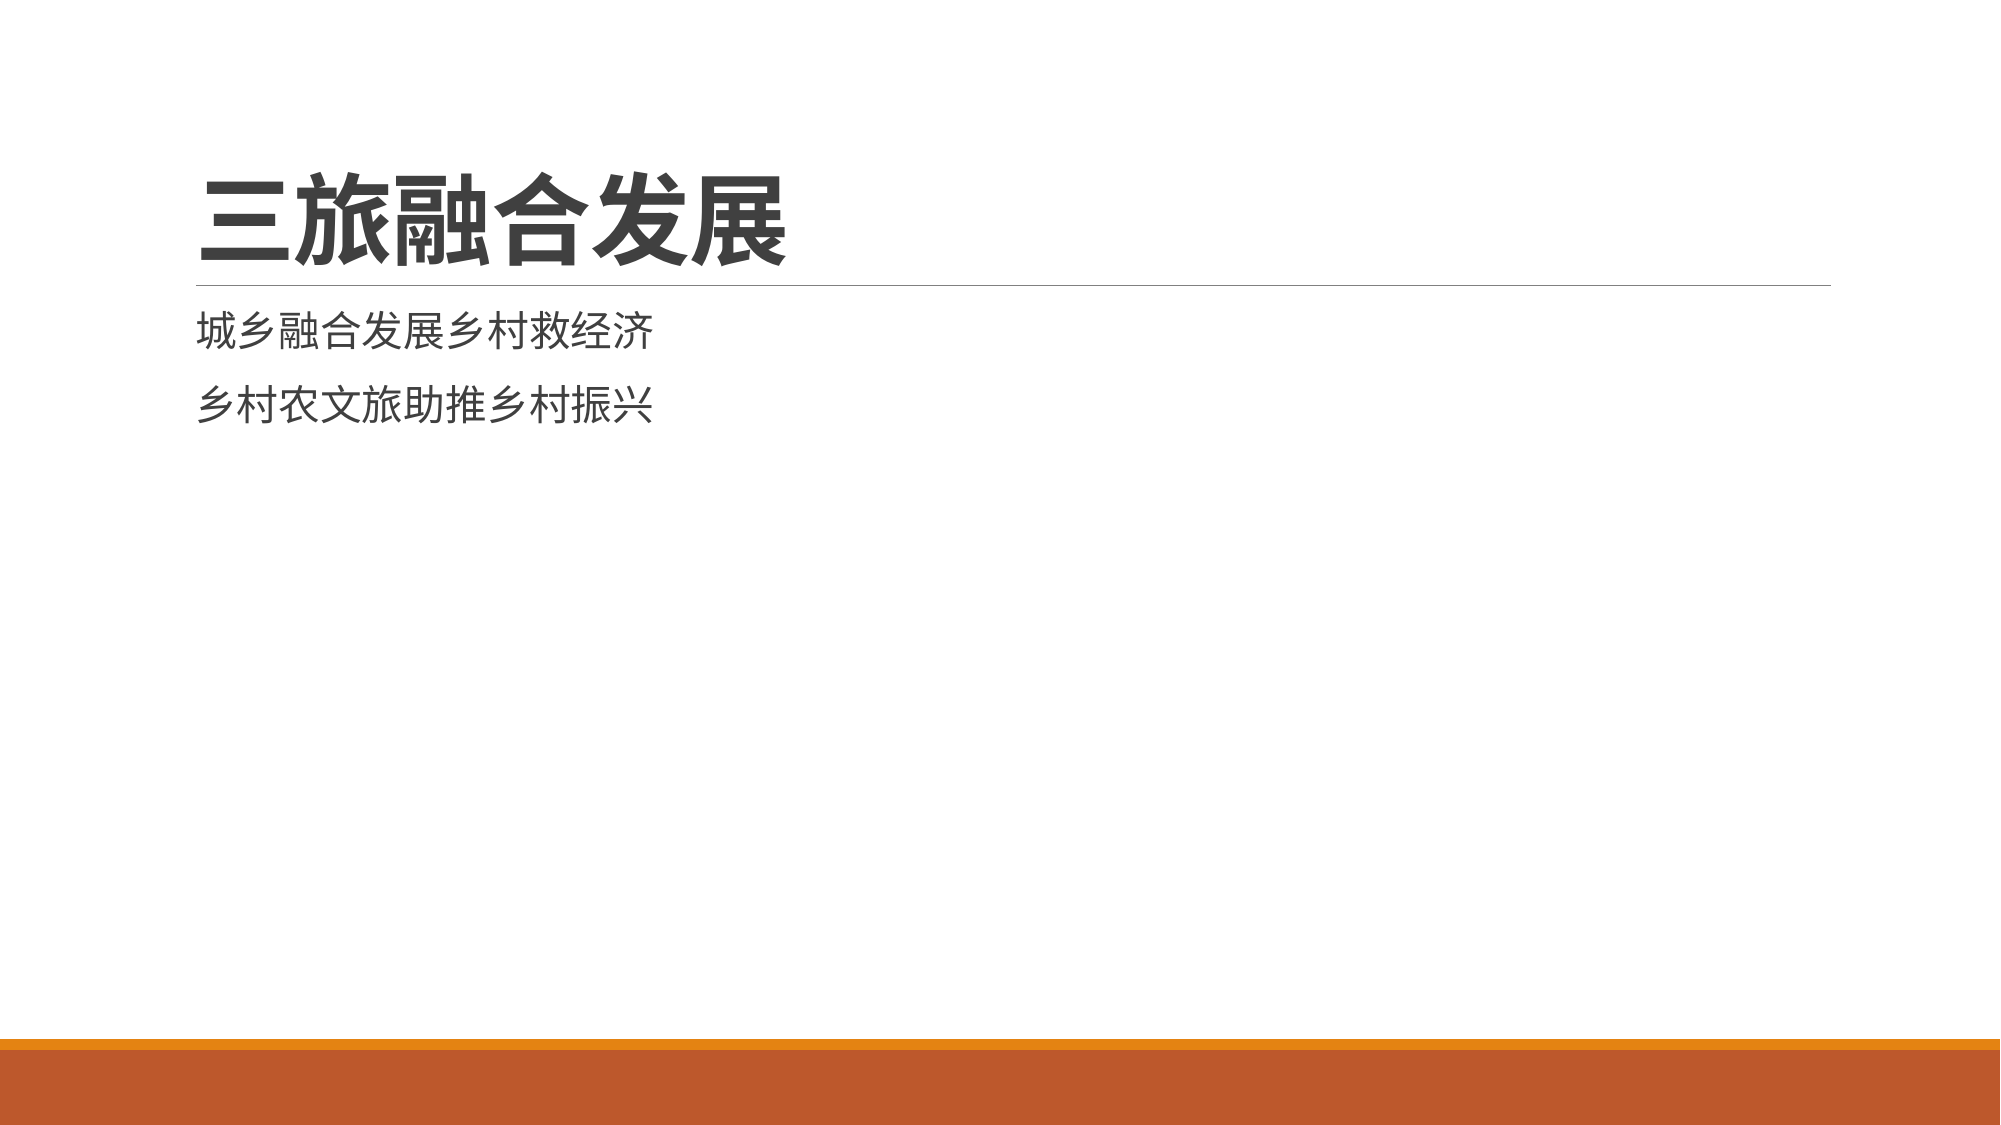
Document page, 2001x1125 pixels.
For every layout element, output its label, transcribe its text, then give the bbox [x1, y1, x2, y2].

title 三旅融合发展 [180, 47, 1830, 285]
list 城乡融合发展乡村救经济 乡村农文旅助推乡村振兴 [180, 302, 1830, 963]
